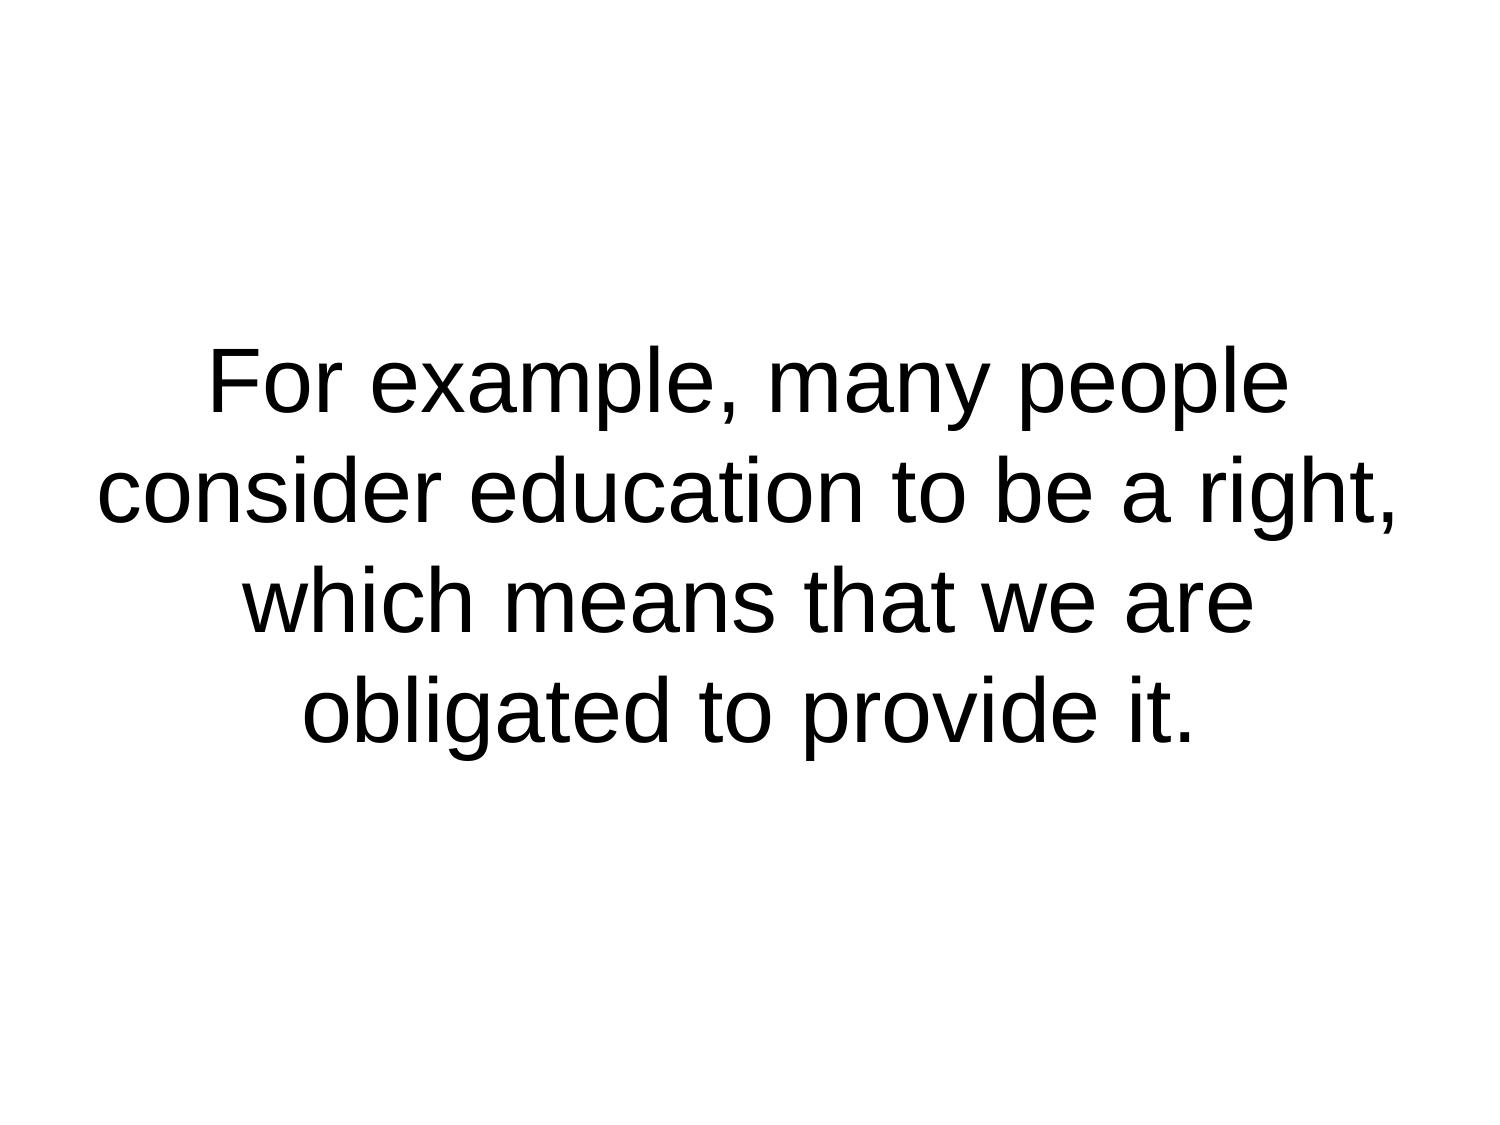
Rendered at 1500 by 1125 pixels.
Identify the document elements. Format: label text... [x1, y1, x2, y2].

title For example, many people consider education to be a right, which means that we are obligated to provide it. [74, 44, 1426, 1038]
